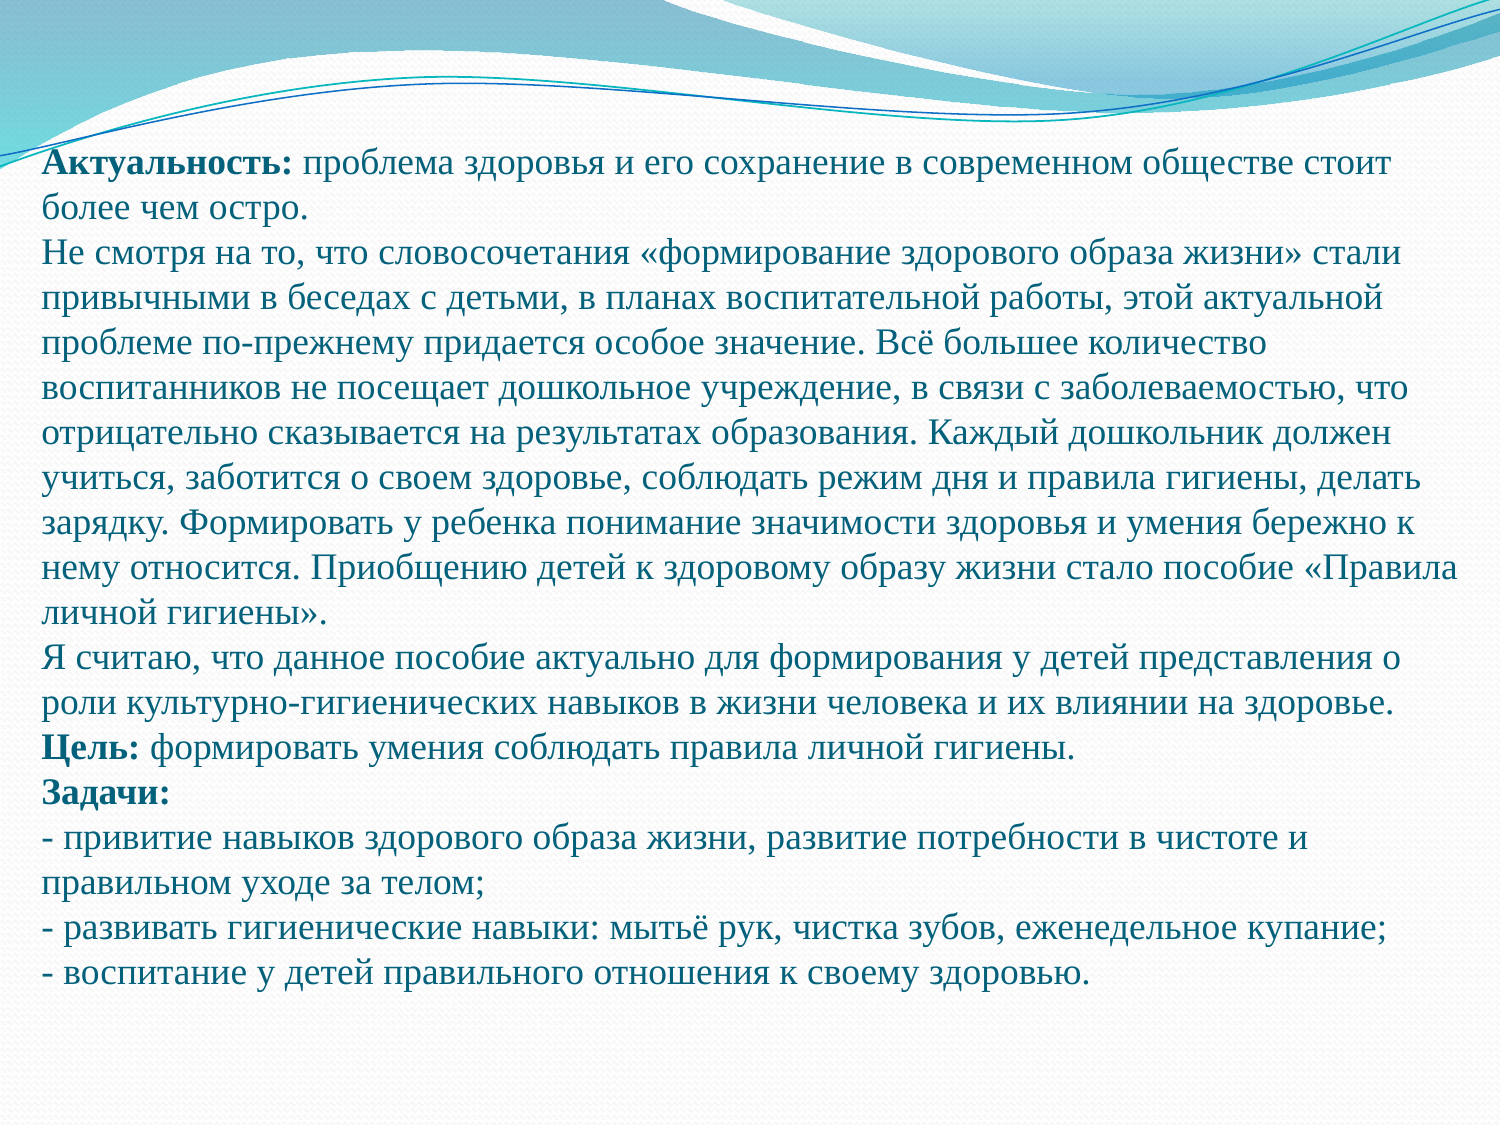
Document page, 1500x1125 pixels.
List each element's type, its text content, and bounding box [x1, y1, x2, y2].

title Актуальность: проблема здоровья и его сохранение в современном обществе стоит более чем остро. Не смотря на то, что словосочетания «формирование здорового образа жизни» стали привычными в беседах с детьми, в планах воспитательной работы, этой актуальной проблеме по-прежнему придается особое значение. Всё большее количество воспитанников не посещает дошкольное учреждение, в связи с заболеваемостью, что отрицательно сказывается на результатах образования. Каждый дошкольник должен учиться, заботится о своем здоровье, соблюдать режим дня и правила гигиены, делать зарядку. Формировать у ребенка понимание значимости здоровья и умения бережно к нему относится. Приобщению детей к здоровому образу жизни стало пособие «Правила личной гигиены». Я считаю, что данное пособие актуально для формирования у детей представления о роли культурно-гигиенических навыков в жизни человека и их влиянии на здоровье. Цель: формировать умения соблюдать правила личной гигиены. Задачи: - привитие навыков здорового образа жизни, развитие потребности в чистоте и правильном уходе за телом; - развивать гигиенические навыки: мытьё рук, чистка зубов, еженедельное купание; - воспитание у детей правильного отношения к своему здоровью. [41, 125, 1471, 1093]
